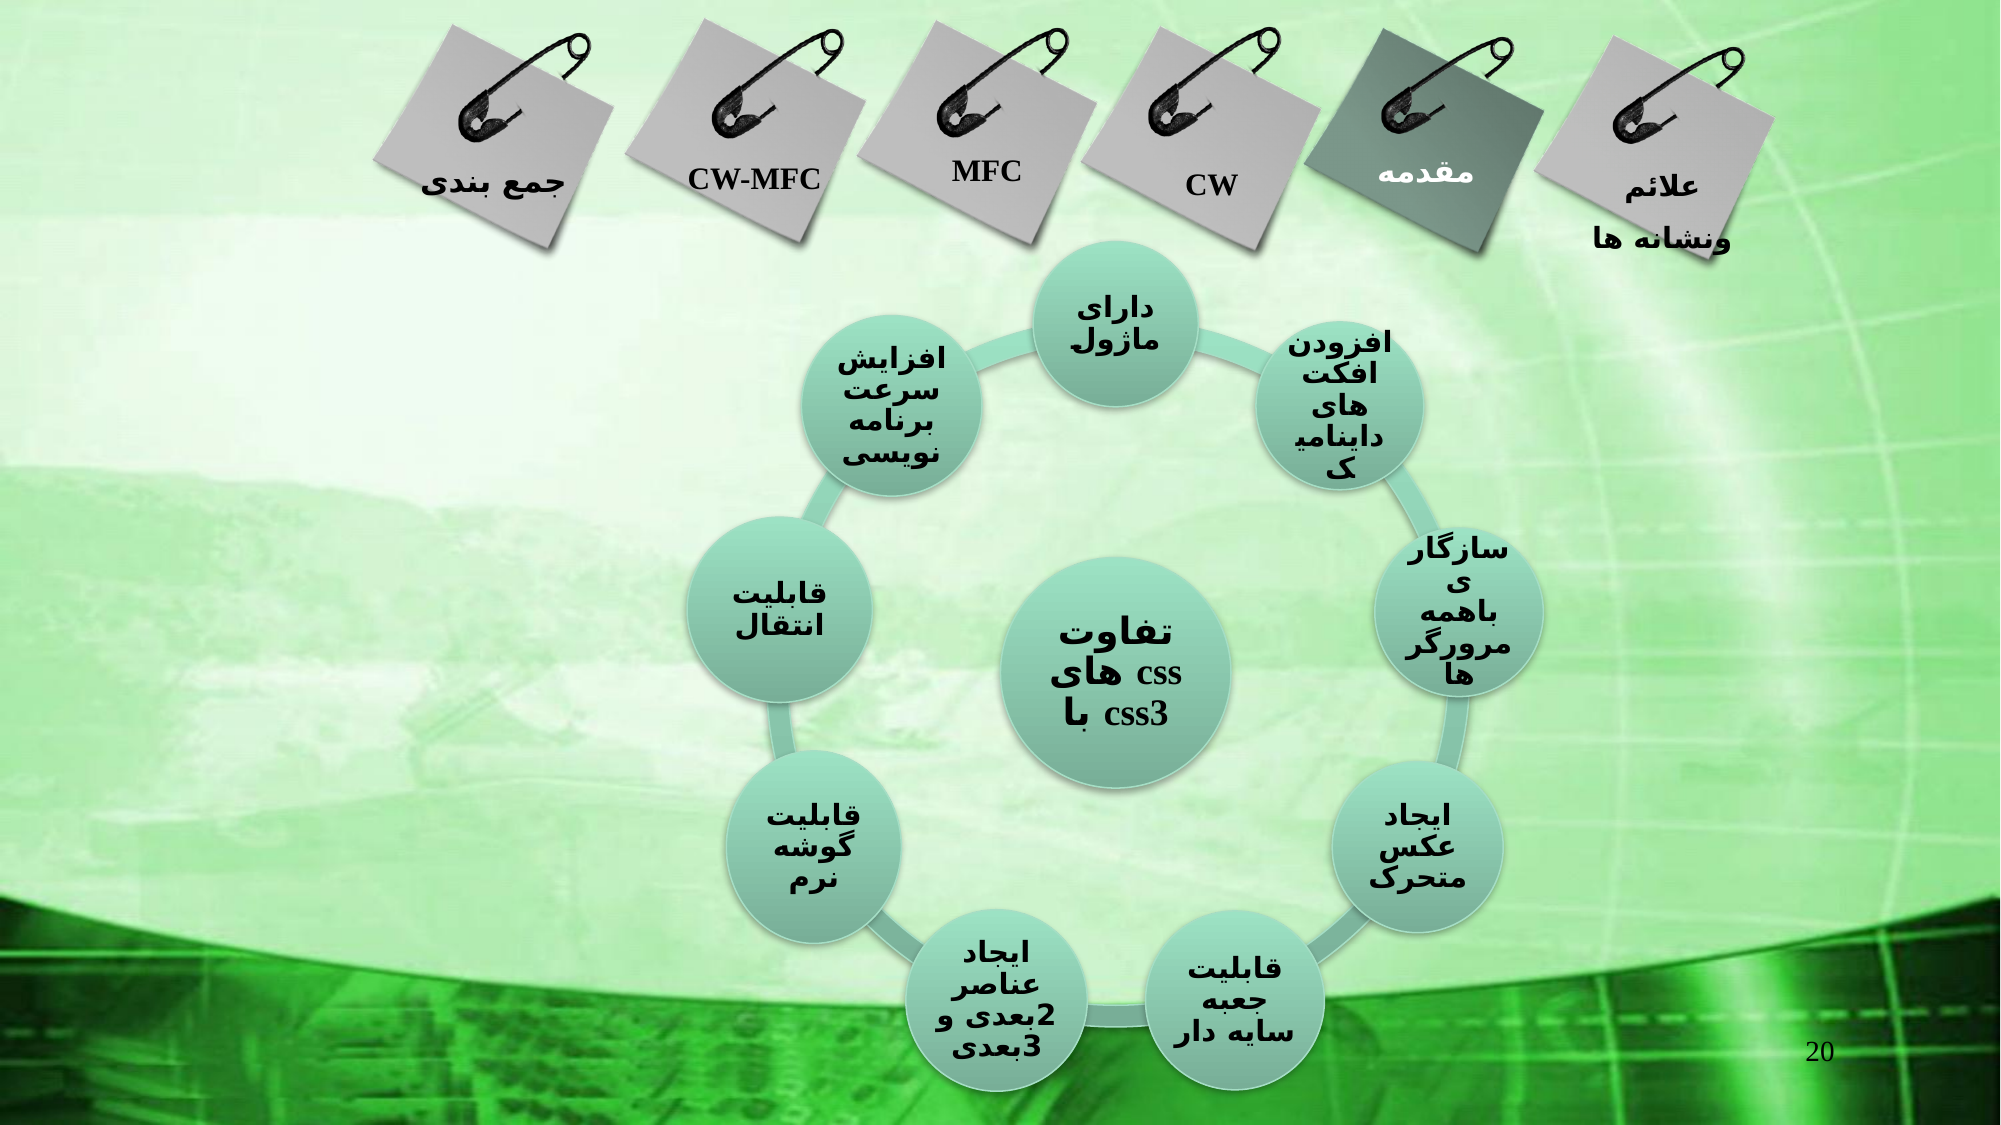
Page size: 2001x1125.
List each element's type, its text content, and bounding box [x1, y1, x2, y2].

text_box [505, 252, 1718, 1080]
slide_number 20 [1433, 1024, 1851, 1101]
picture [0, 0, 2001, 1125]
